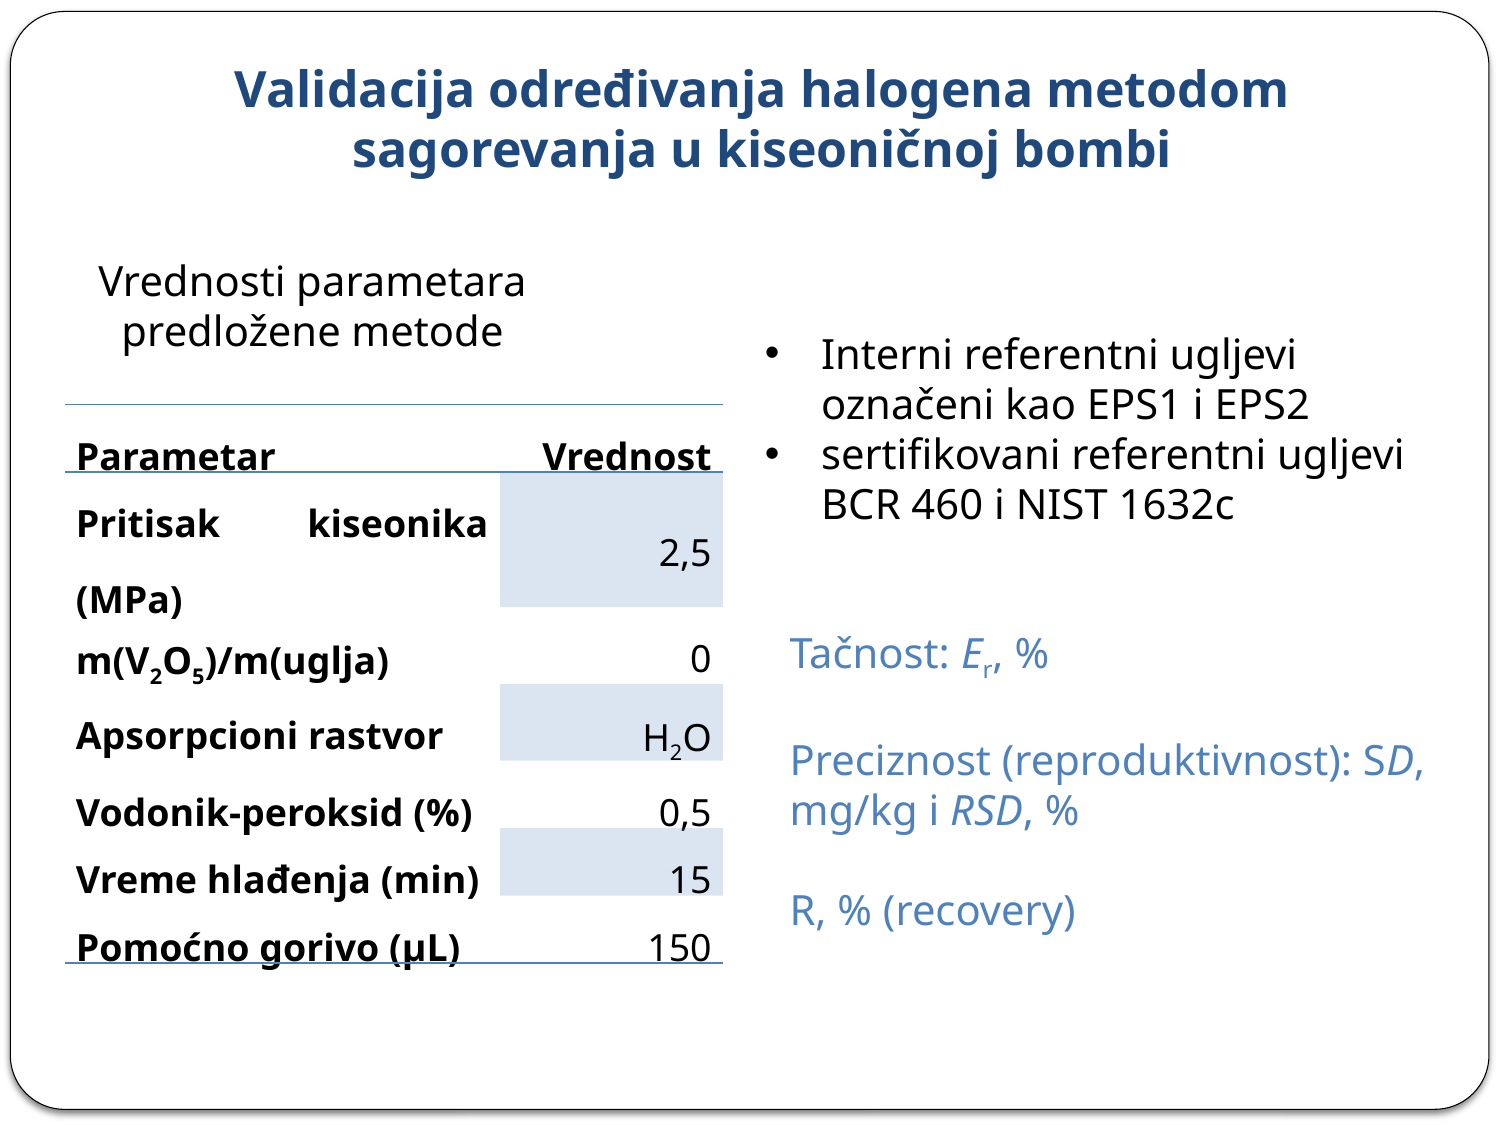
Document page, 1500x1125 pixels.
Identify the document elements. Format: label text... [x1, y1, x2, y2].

table_cell H2O [500, 684, 723, 761]
table_cell 0 [500, 607, 723, 684]
table_header Vrednost [500, 405, 723, 471]
table_cell m(V2O5)/m(uglja) [65, 607, 500, 684]
table_cell 150 [500, 896, 723, 962]
text_box Vrednosti parametara predložene metode [49, 247, 575, 362]
table_cell Pomoćno gorivo (µL) [65, 896, 500, 962]
table_cell 15 [500, 828, 723, 896]
text_box Interni referentni ugljevi označeni kao EPS1 i EPS2 sertifikovani referentni ugljevi BCR 460 i NIST 1632c [750, 320, 1475, 536]
table_cell Vodonik-peroksid (%) [65, 761, 500, 828]
table_cell Pritisak kiseonika (MPa) [65, 473, 500, 607]
table_header Parametar [65, 405, 500, 471]
table_cell Vreme hlađenja (min) [65, 828, 500, 896]
table_cell 2,5 [500, 473, 723, 607]
text_box Tačnost: Er, % Preciznost (reproduktivnost): SD, mg/kg i RSD, % R, % (recovery) [774, 619, 1450, 942]
text_box Validacija određivanja halogena metodom sagorevanja u kiseoničnoj bombi [62, 49, 1463, 185]
table_cell Apsorpcioni rastvor [65, 684, 500, 761]
table_cell 0,5 [500, 761, 723, 828]
